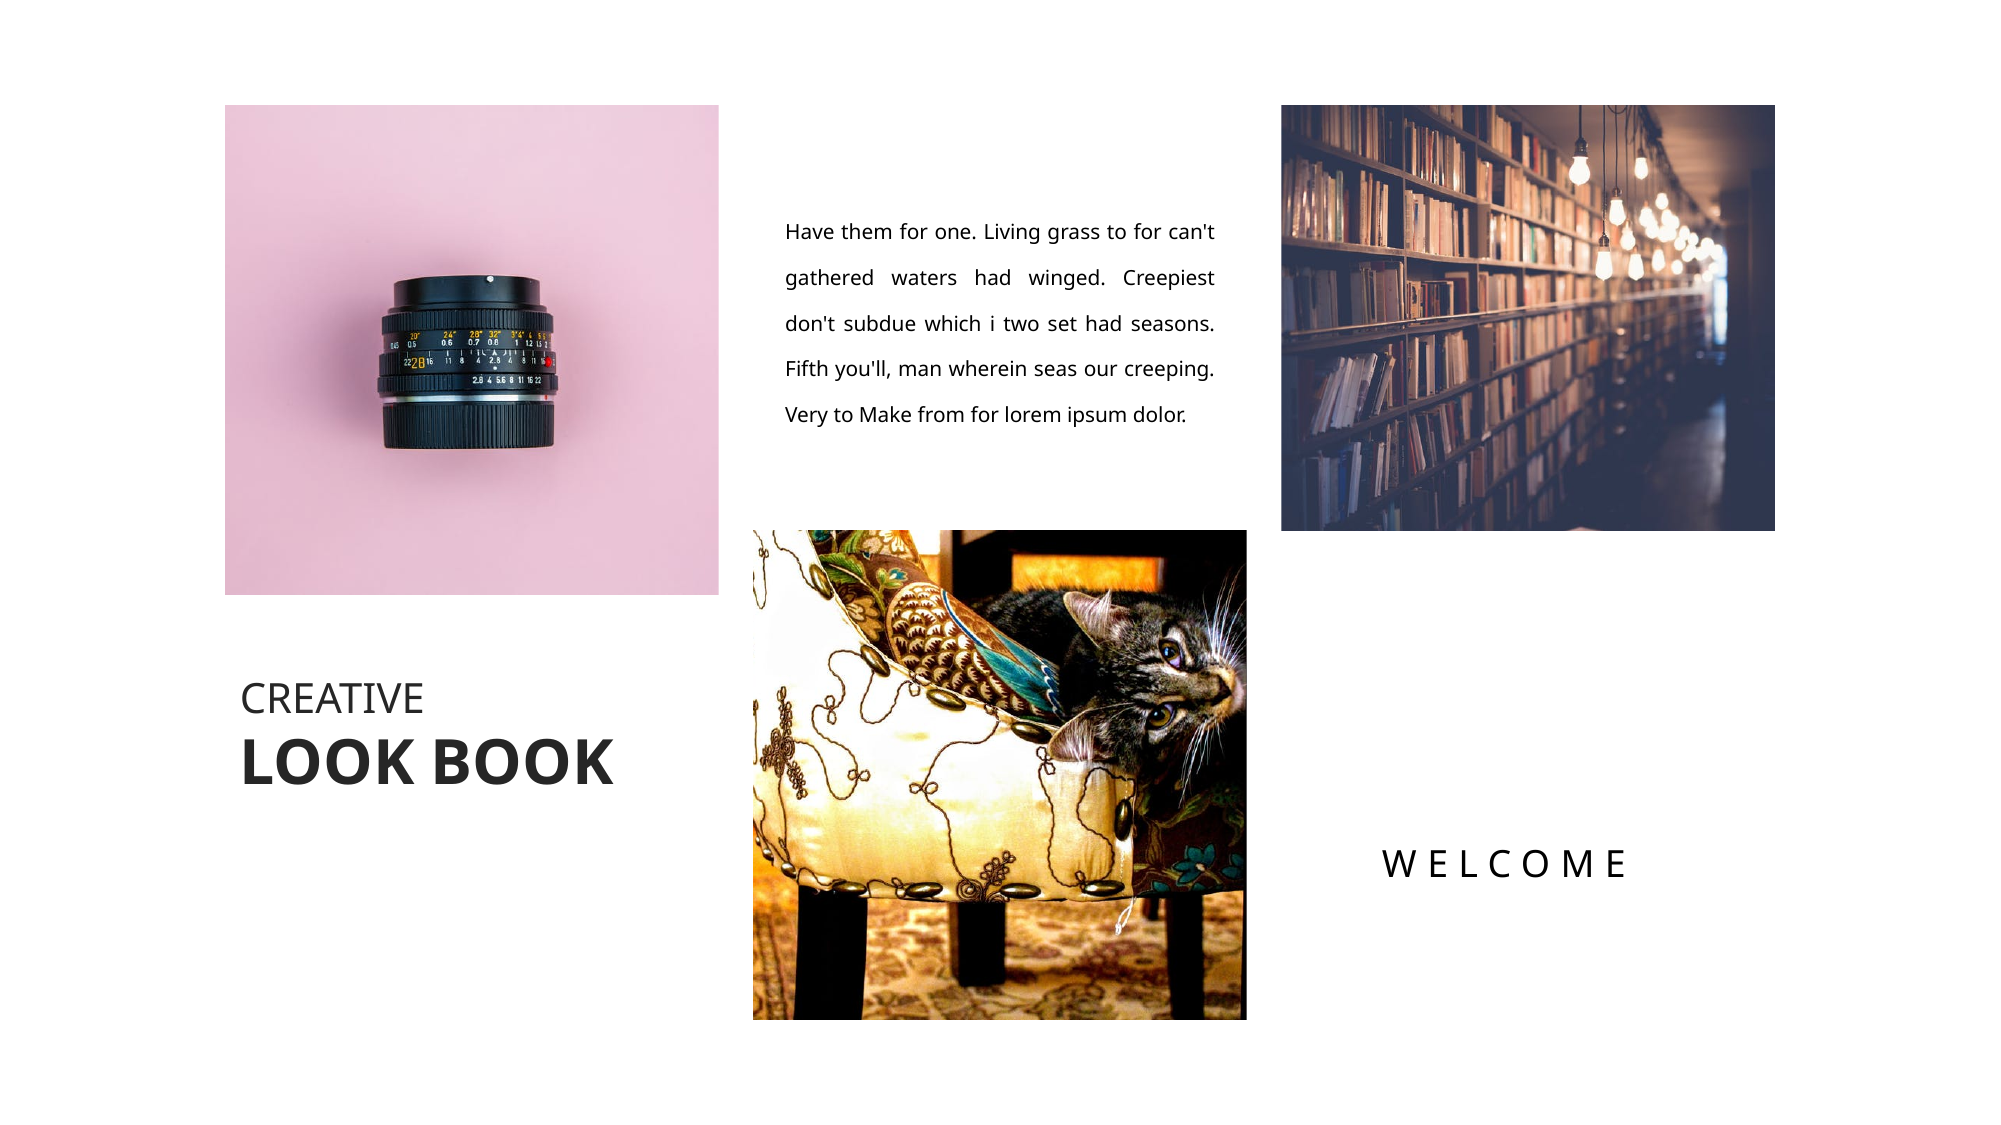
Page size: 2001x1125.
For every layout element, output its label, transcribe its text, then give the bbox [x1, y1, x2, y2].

picture [1281, 105, 1775, 531]
picture [224, 105, 719, 595]
text_box Have them for one. Living grass to for can't gathered waters had winged. Creepiest don't subdue which i two set had seasons. Fifth you'll, man wherein seas our creeping. Very to Make from for lorem ipsum dolor. [770, 190, 1230, 435]
text_box CREATIVE LOOK BOOK [225, 664, 675, 805]
picture [753, 530, 1247, 1020]
text_box WELCOME [1367, 833, 1641, 893]
